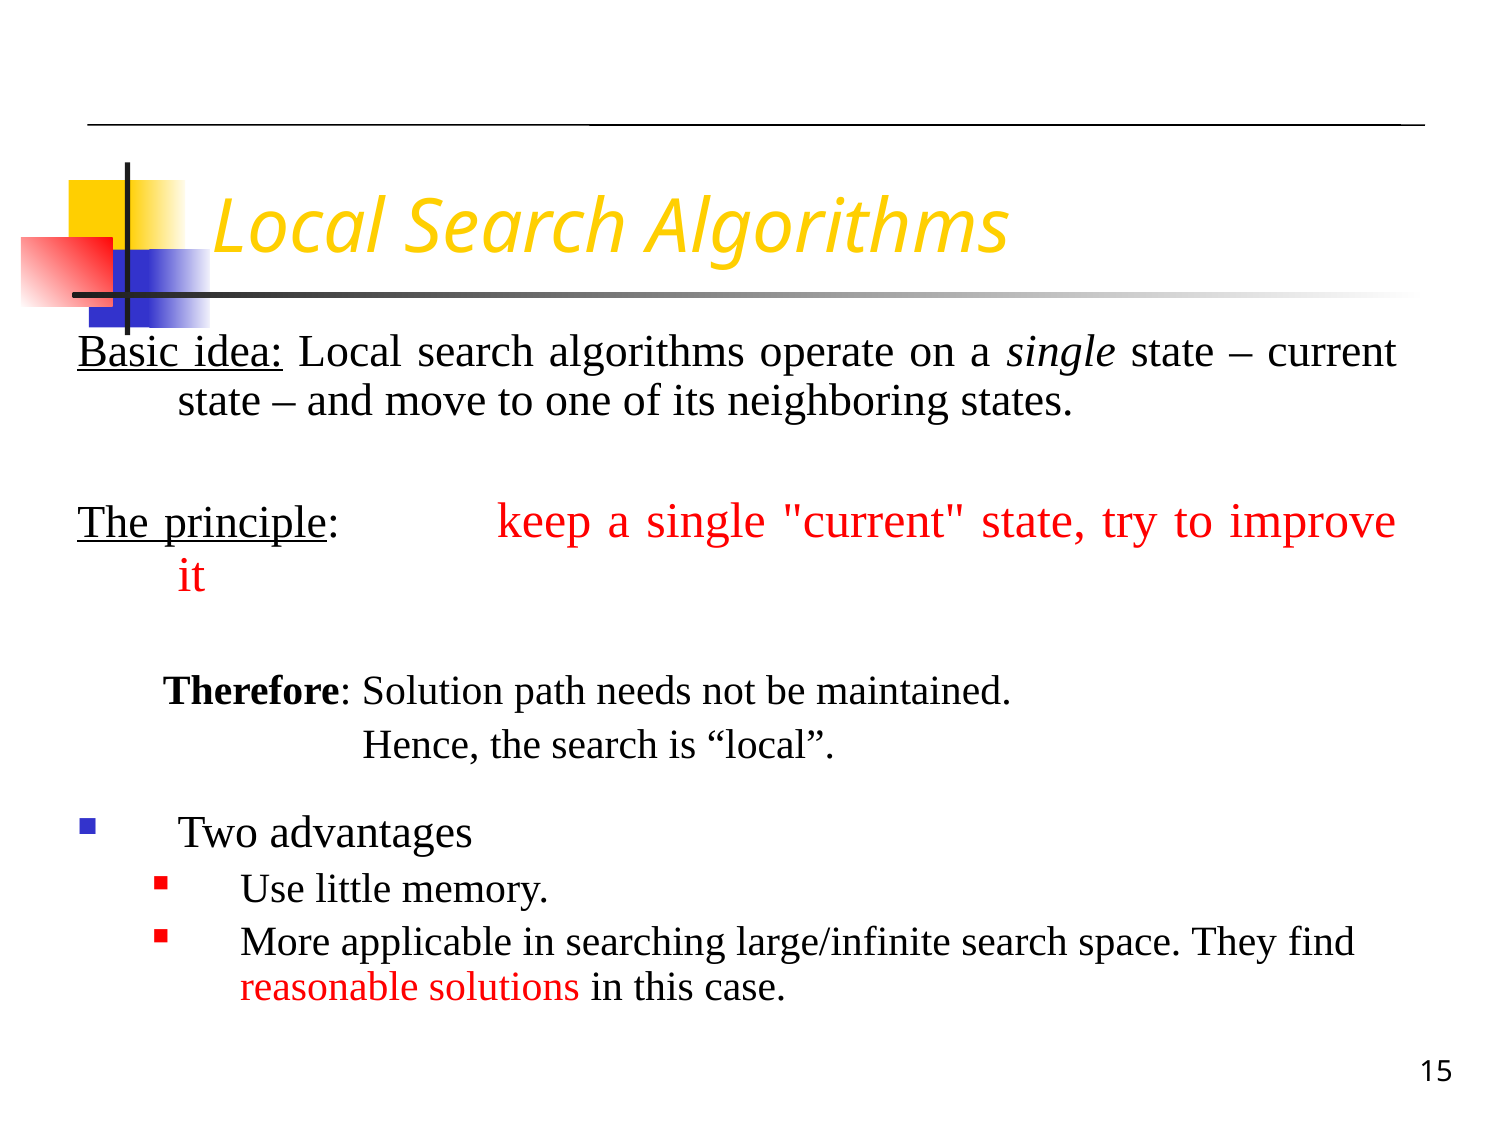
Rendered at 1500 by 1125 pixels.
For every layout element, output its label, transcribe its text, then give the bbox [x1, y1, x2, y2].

title Local Search Algorithms [196, 140, 1476, 276]
list Basic idea: Local search algorithms operate on a single state – current state – and move to one of its neighboring states. The principle: keep a single "current" state, try to improve it Therefore: Solution path needs not be maintained. Hence, the search is “local”. Two advantages Use little memory. More applicable in searching large/infinite search space. They find reasonable solutions in this case. [62, 274, 1413, 1001]
slide_number 15 [1154, 1023, 1468, 1100]
